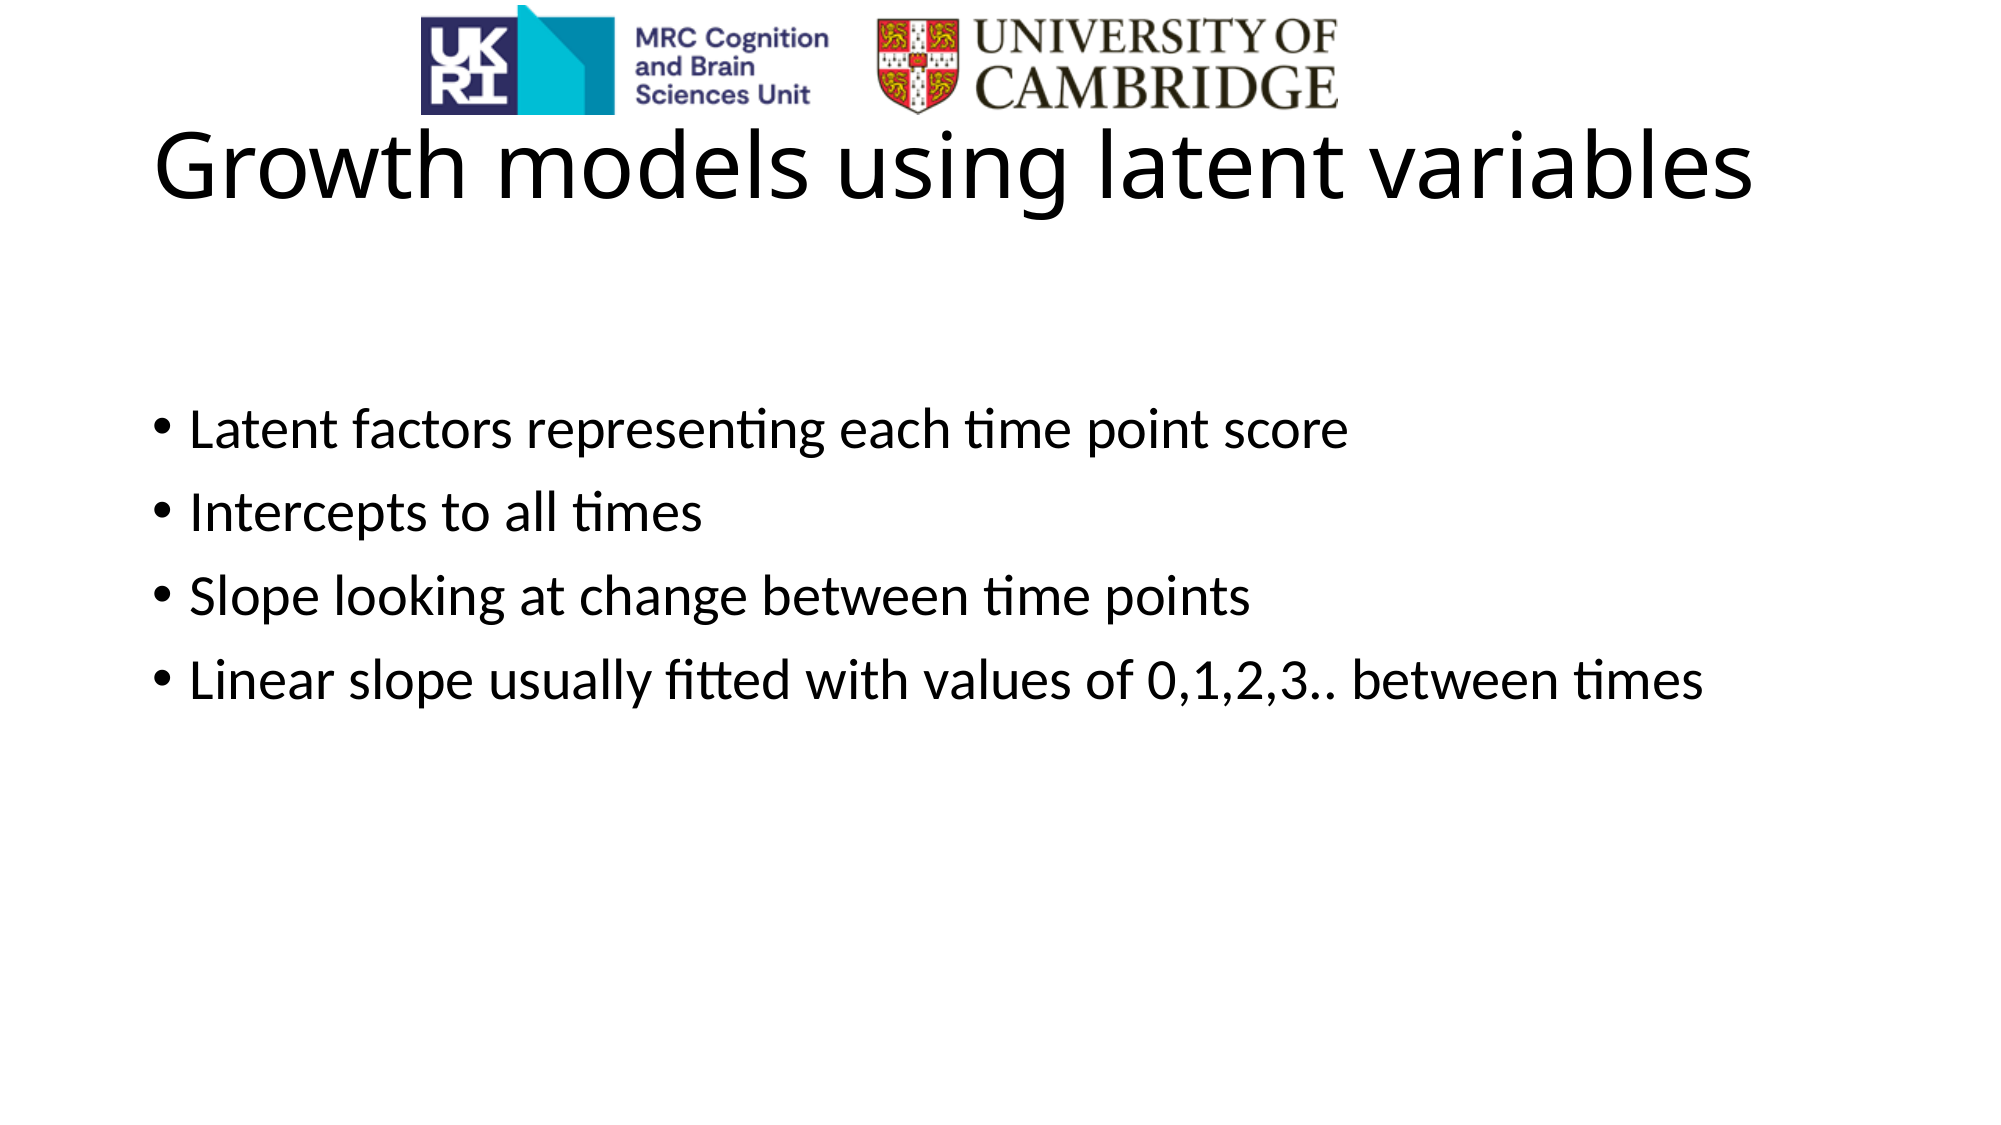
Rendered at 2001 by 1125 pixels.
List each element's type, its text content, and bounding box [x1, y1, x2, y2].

title Growth models using latent variables [137, 59, 1863, 278]
list Latent factors representing each time point score Intercepts to all times Slope looking at change between time points Linear slope usually fitted with values of 0,1,2,3.. between times [137, 299, 1863, 1014]
picture [421, 5, 1338, 59]
